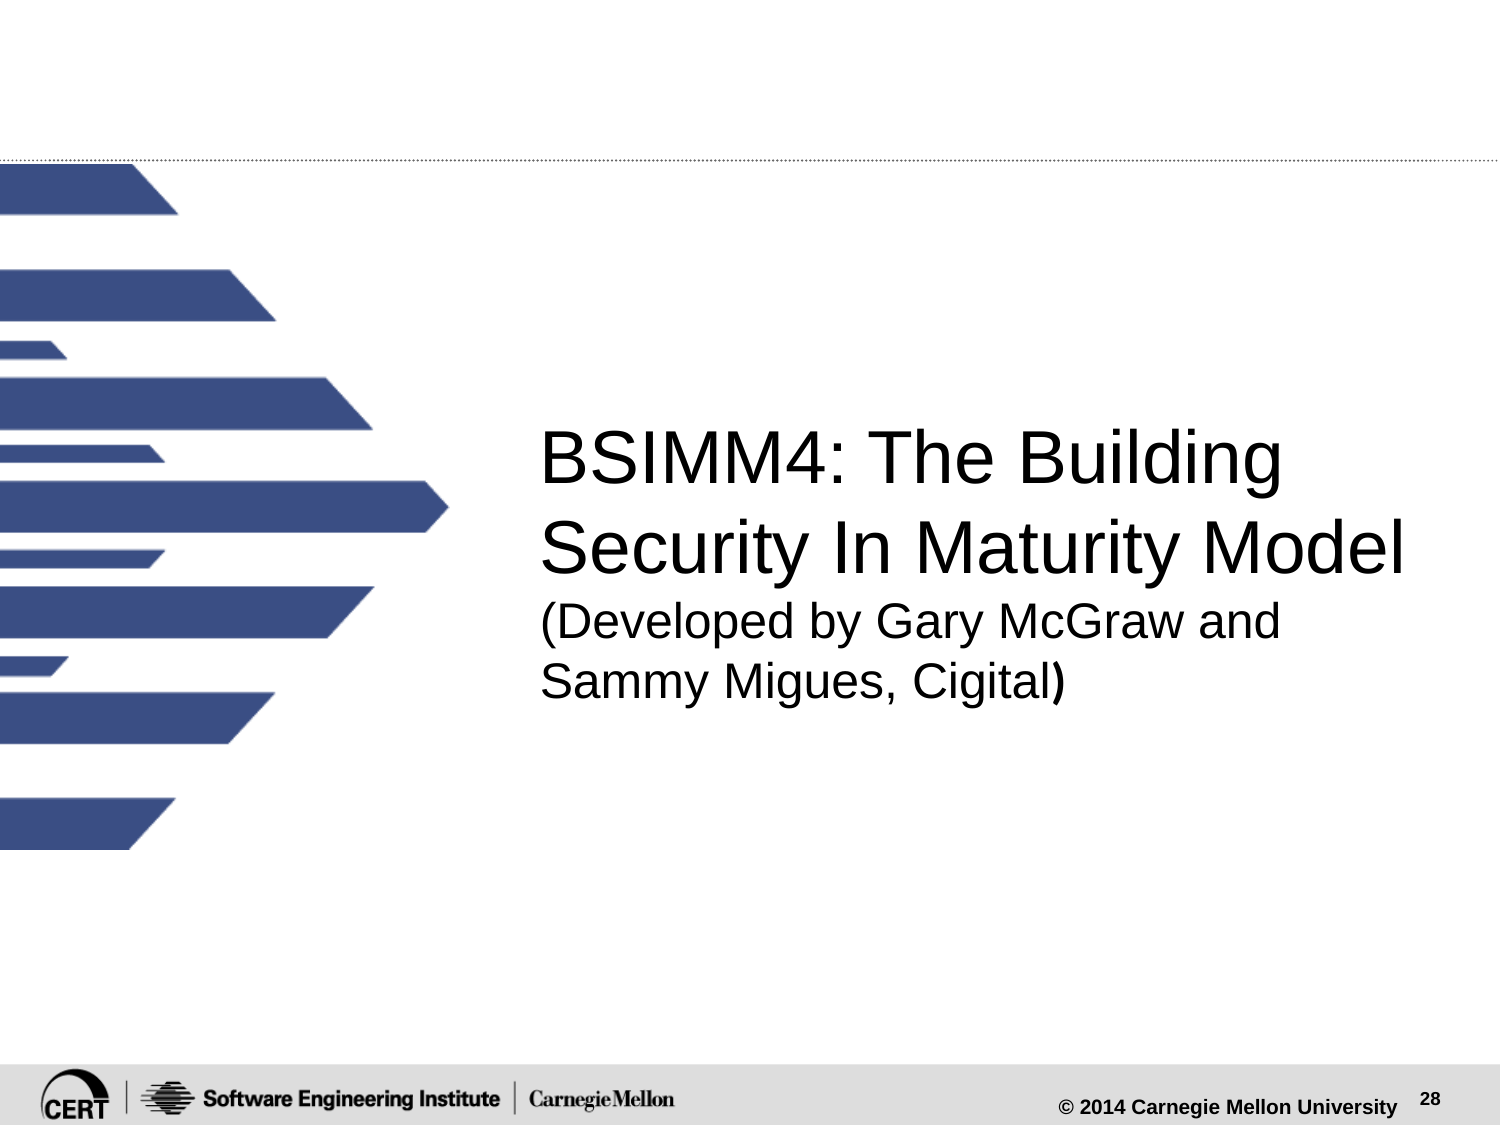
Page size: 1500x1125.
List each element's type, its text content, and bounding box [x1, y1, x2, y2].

text_box BSIMM4: The Building Security In Maturity Model (Developed by Gary McGraw and Sammy Migues, Cigital) [525, 399, 1475, 717]
picture [24, 1065, 688, 1125]
picture [0, 164, 450, 851]
